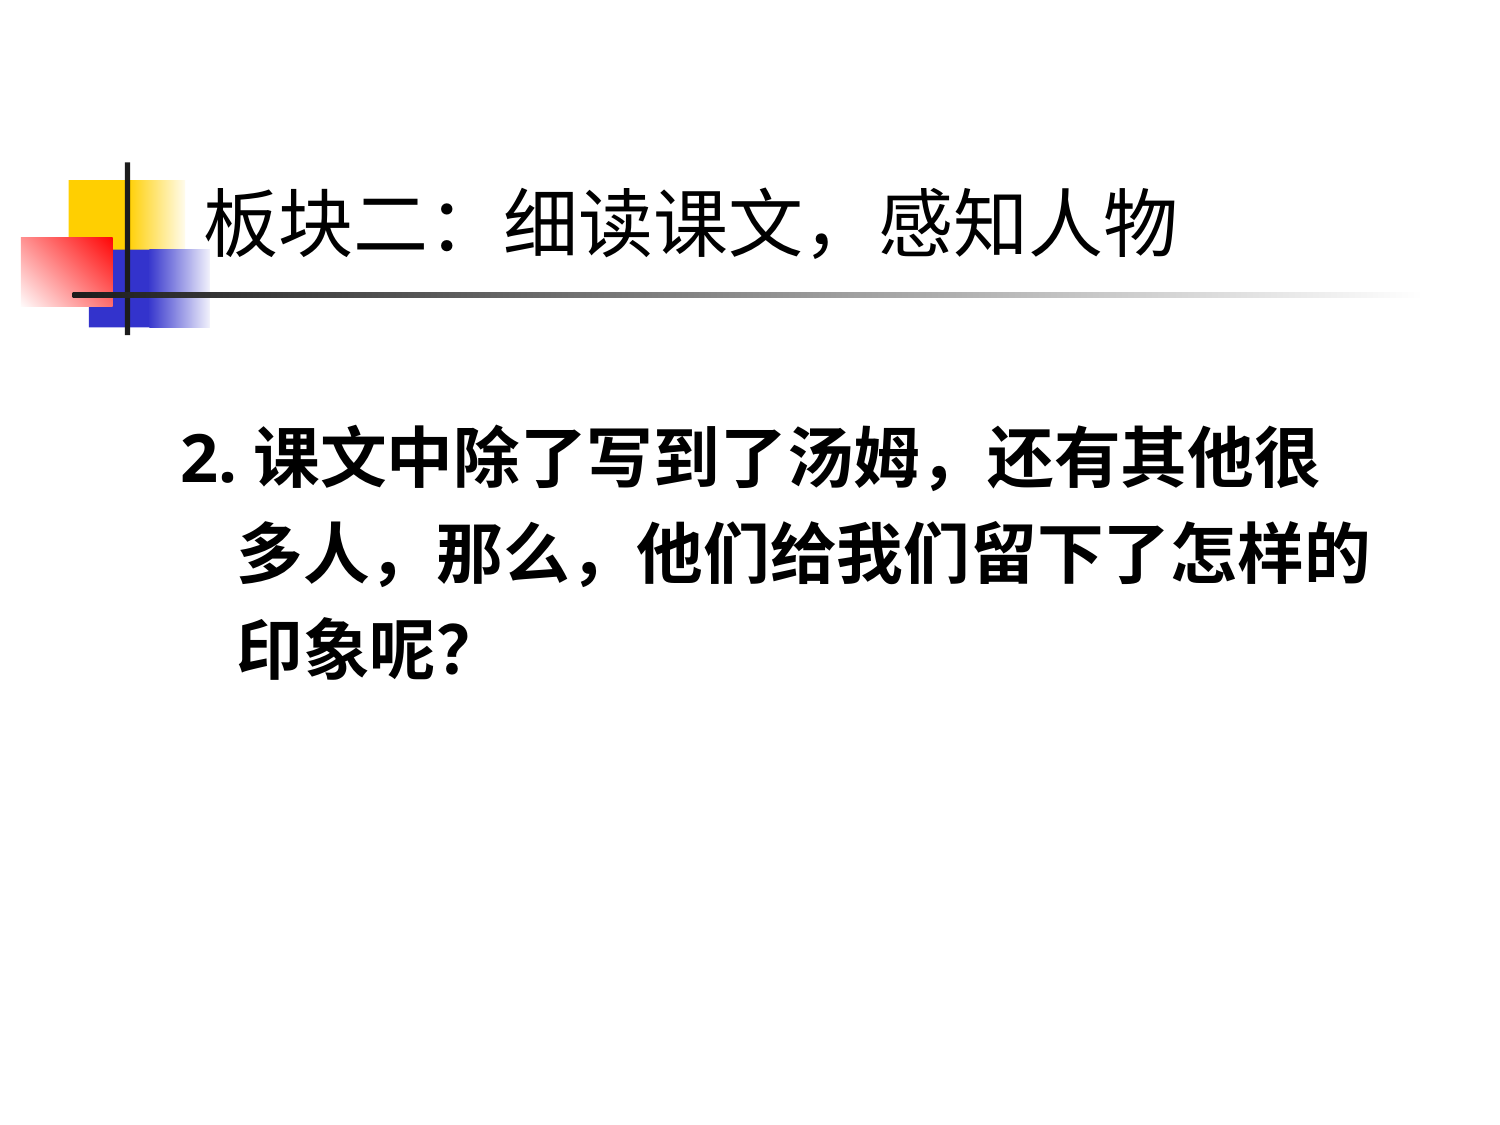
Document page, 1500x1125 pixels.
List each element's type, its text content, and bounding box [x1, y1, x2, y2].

list 2.课文中除了写到了汤姆，还有其他很多人，那么，他们给我们留下了怎样的印象呢？ [164, 392, 1401, 1036]
title 板块二：细读课文，感知人物 [188, 100, 1401, 275]
